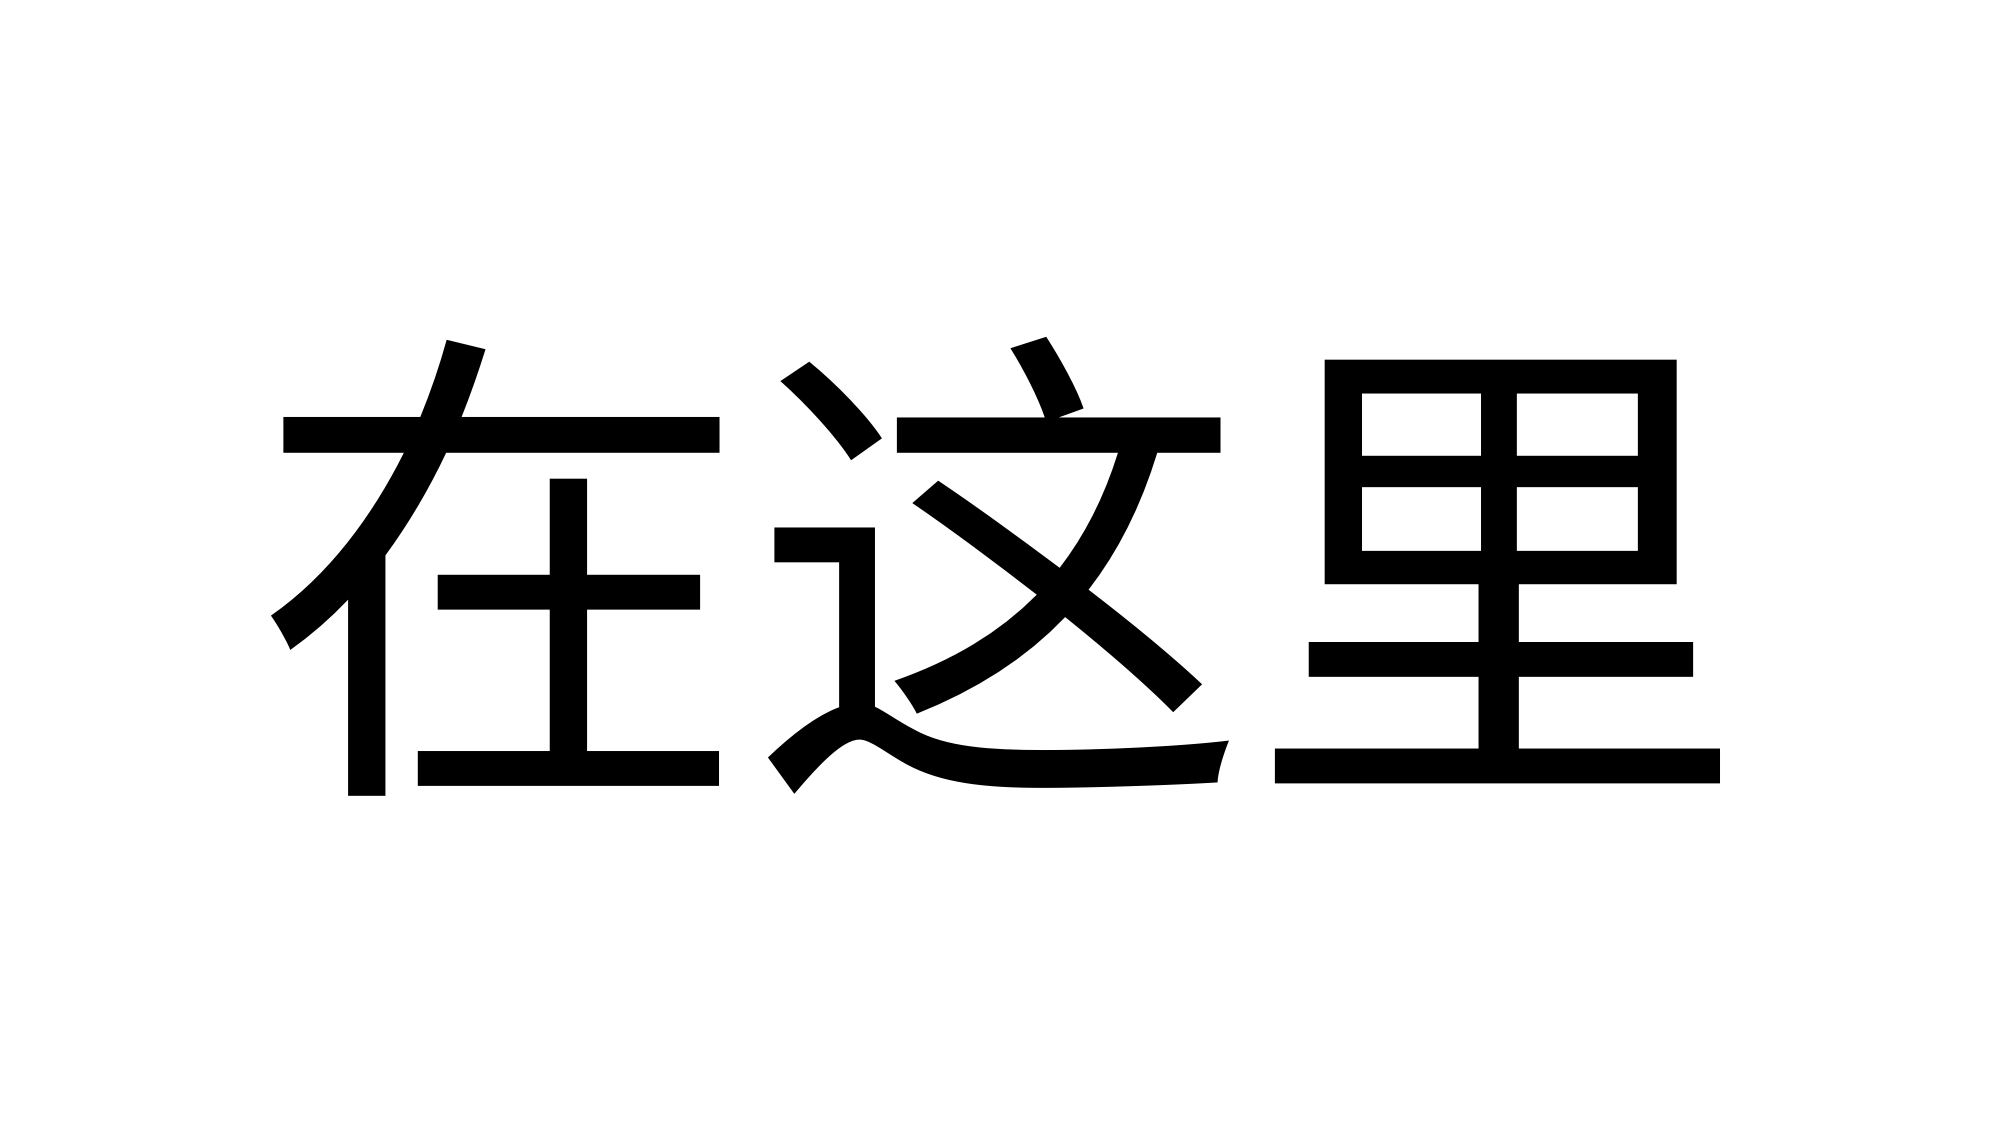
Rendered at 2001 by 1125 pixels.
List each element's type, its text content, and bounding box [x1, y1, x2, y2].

text_box 在这里 [238, 253, 1762, 866]
